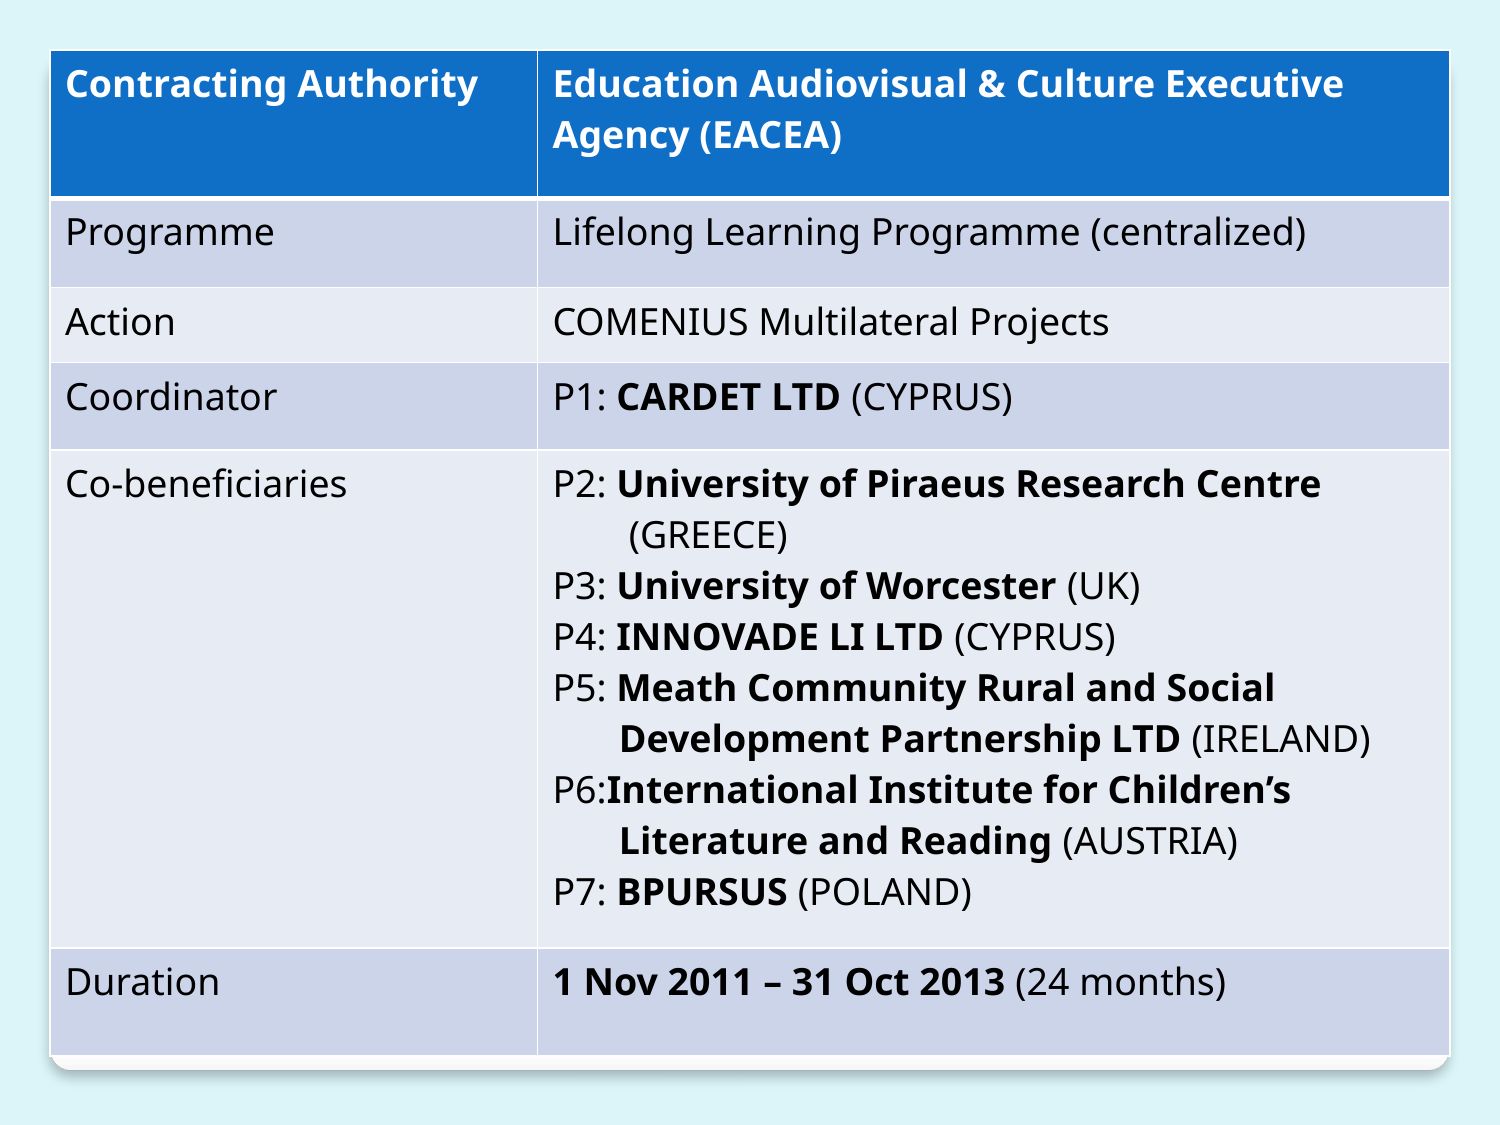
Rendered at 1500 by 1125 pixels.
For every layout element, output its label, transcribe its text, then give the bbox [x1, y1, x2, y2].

table_cell Duration [51, 949, 537, 1055]
table_cell Coordinator [51, 363, 537, 449]
table_cell COMENIUS Multilateral Projects [538, 288, 1449, 362]
table_cell Programme [51, 201, 537, 287]
table_cell P1: CARDET LTD (CYPRUS) [538, 363, 1449, 449]
table_cell P2: University of Piraeus Research Centre (GREECE) P3: University of Worcester (UK) P4: INNOVADE LI LTD (CYPRUS) P5: Meath Community Rural and Social Development Partnership LTD (IRELAND) P6:International Institute for Children’s Literature and Reading (AUSTRIA) P7: BPURSUS (POLAND) [538, 451, 1449, 947]
table_cell Co-beneficiaries [51, 451, 537, 947]
table_cell Lifelong Learning Programme (centralized) [538, 201, 1449, 287]
table_cell 1 Nov 2011 – 31 Oct 2013 (24 months) [538, 949, 1449, 1055]
table_header Contracting Authority [51, 51, 537, 196]
table_header Education Audiovisual & Culture Executive Agency (EACEA) [538, 51, 1449, 196]
table_cell Action [51, 288, 537, 362]
